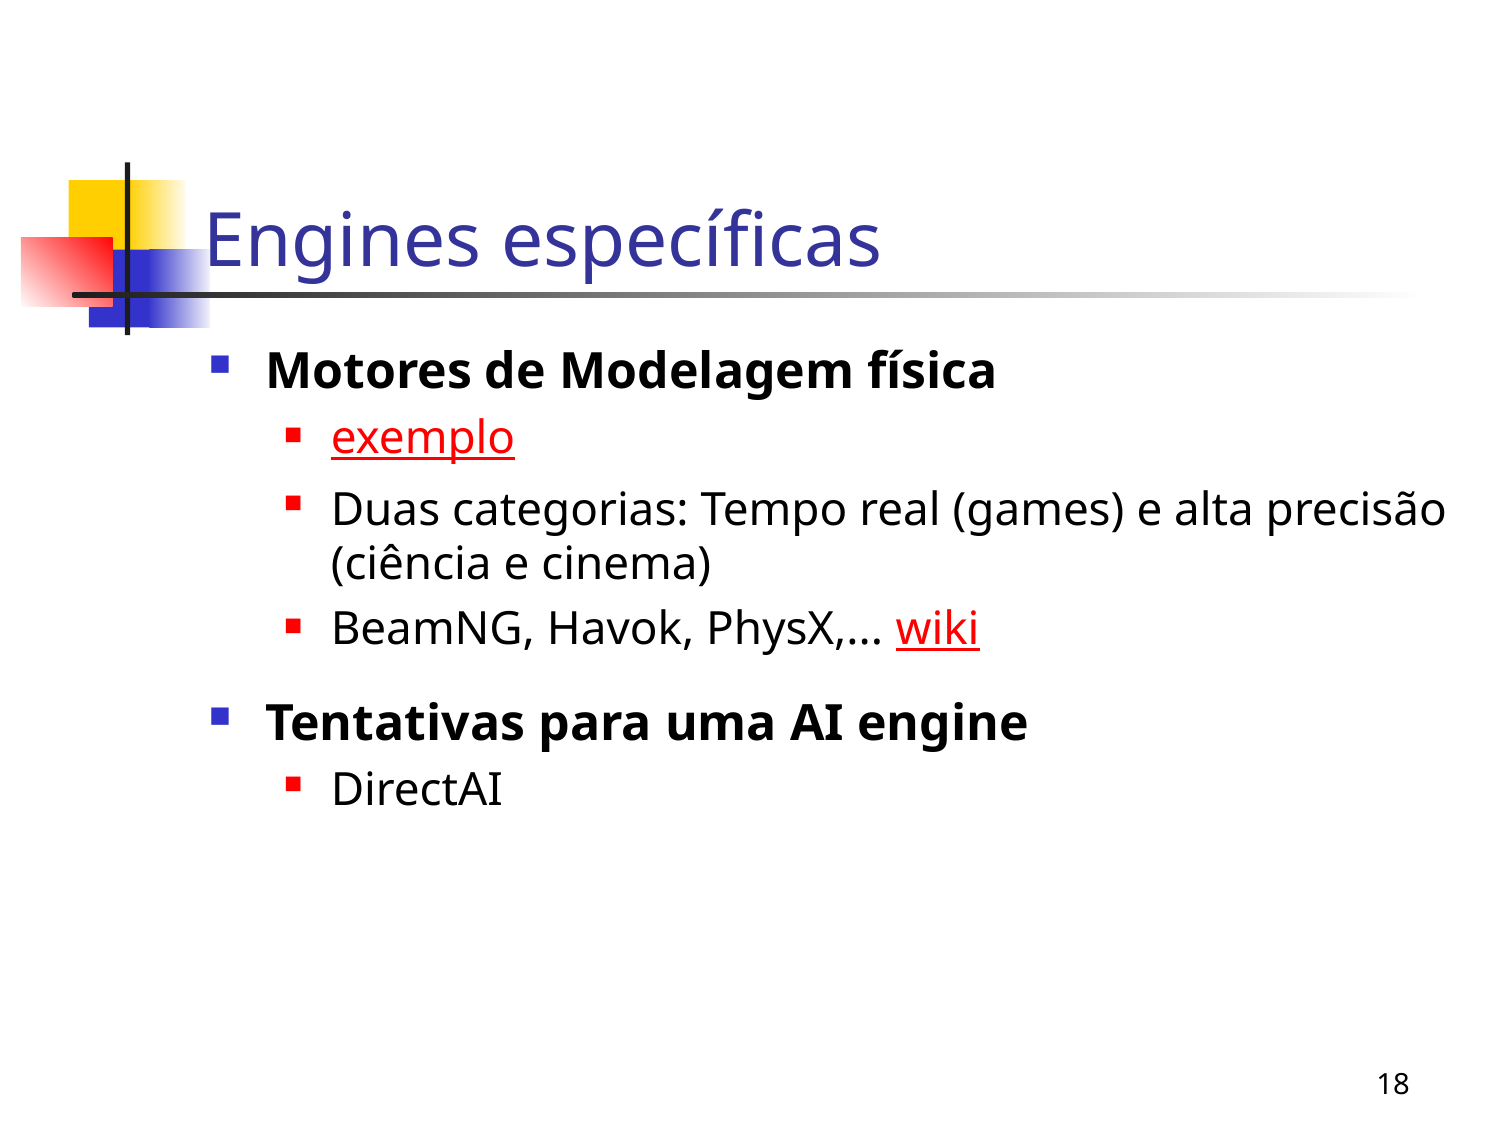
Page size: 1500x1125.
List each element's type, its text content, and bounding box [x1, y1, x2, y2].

slide_number 18 [1112, 1037, 1426, 1113]
list Motores de Modelagem física exemplo Duas categorias: Tempo real (games) e alta precisão (ciência e cinema) BeamNG, Havok, PhysX,... wiki Tentativas para uma AI engine DirectAI [193, 331, 1469, 1006]
title Engines específicas [188, 101, 1468, 289]
